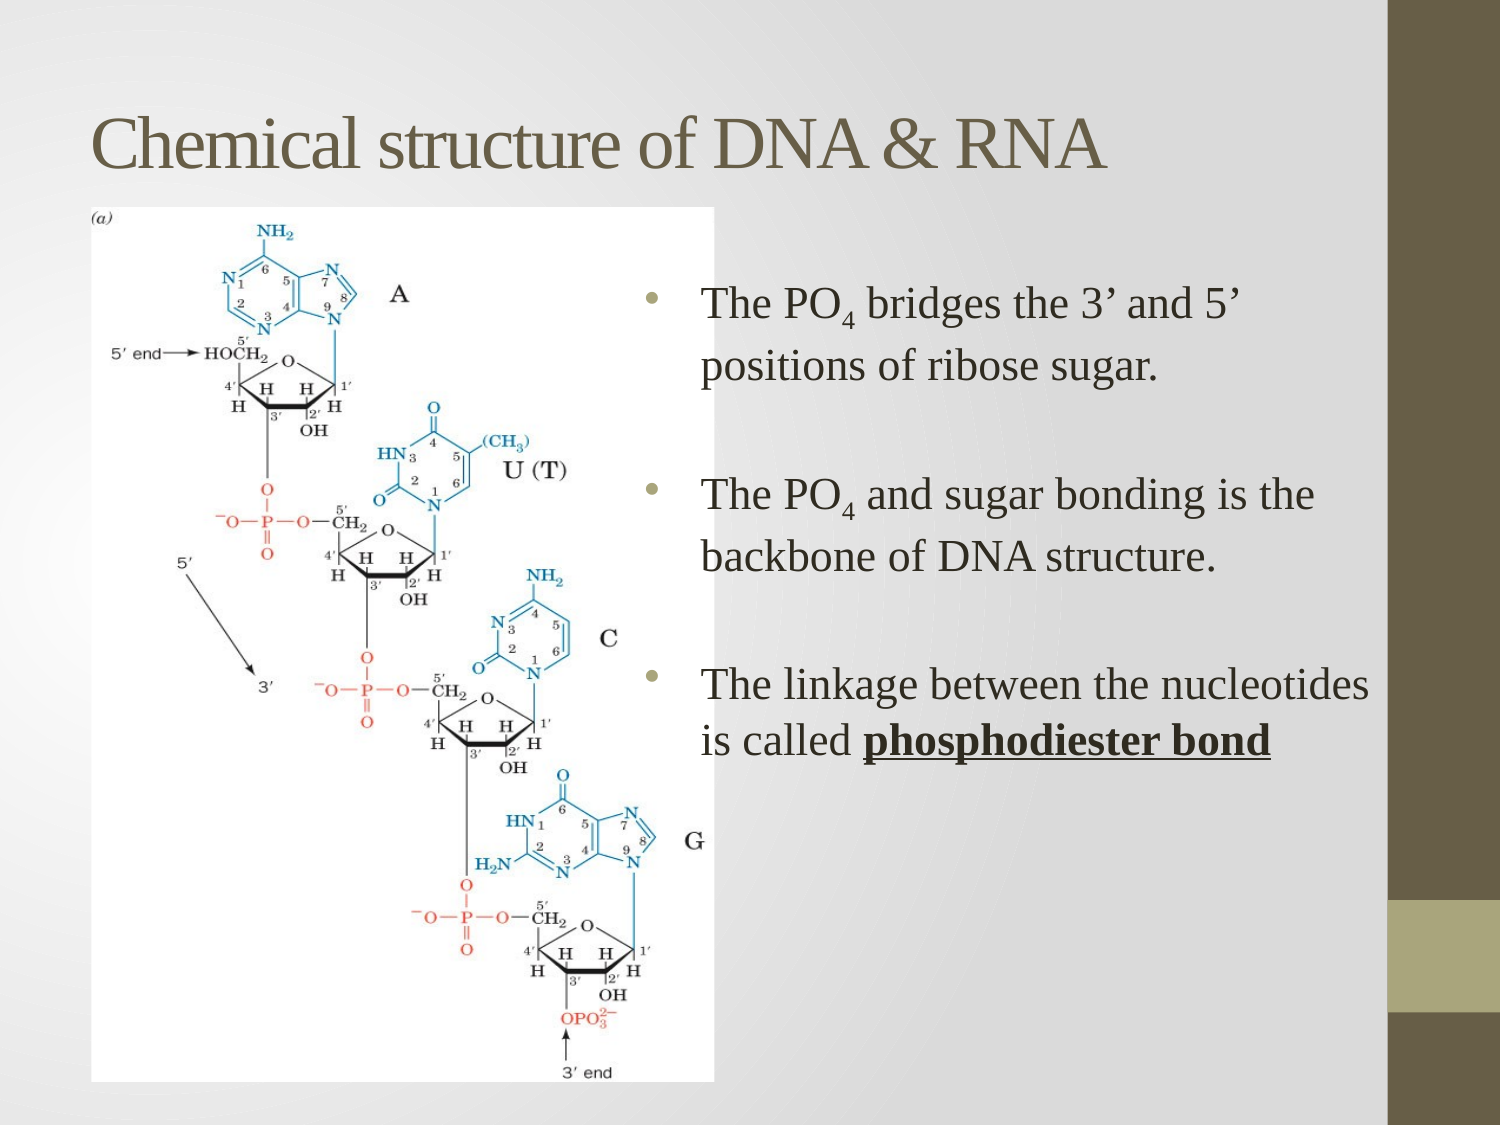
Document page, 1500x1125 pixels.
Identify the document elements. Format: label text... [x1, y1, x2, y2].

title Chemical structure of DNA & RNA [75, 45, 1325, 233]
text_box The PO4 bridges the 3’ and 5’ positions of ribose sugar. The PO4 and sugar bonding is the backbone of DNA structure. The linkage between the nucleotides is called phosphodiester bond [726, 264, 1420, 791]
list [90, 206, 715, 1083]
